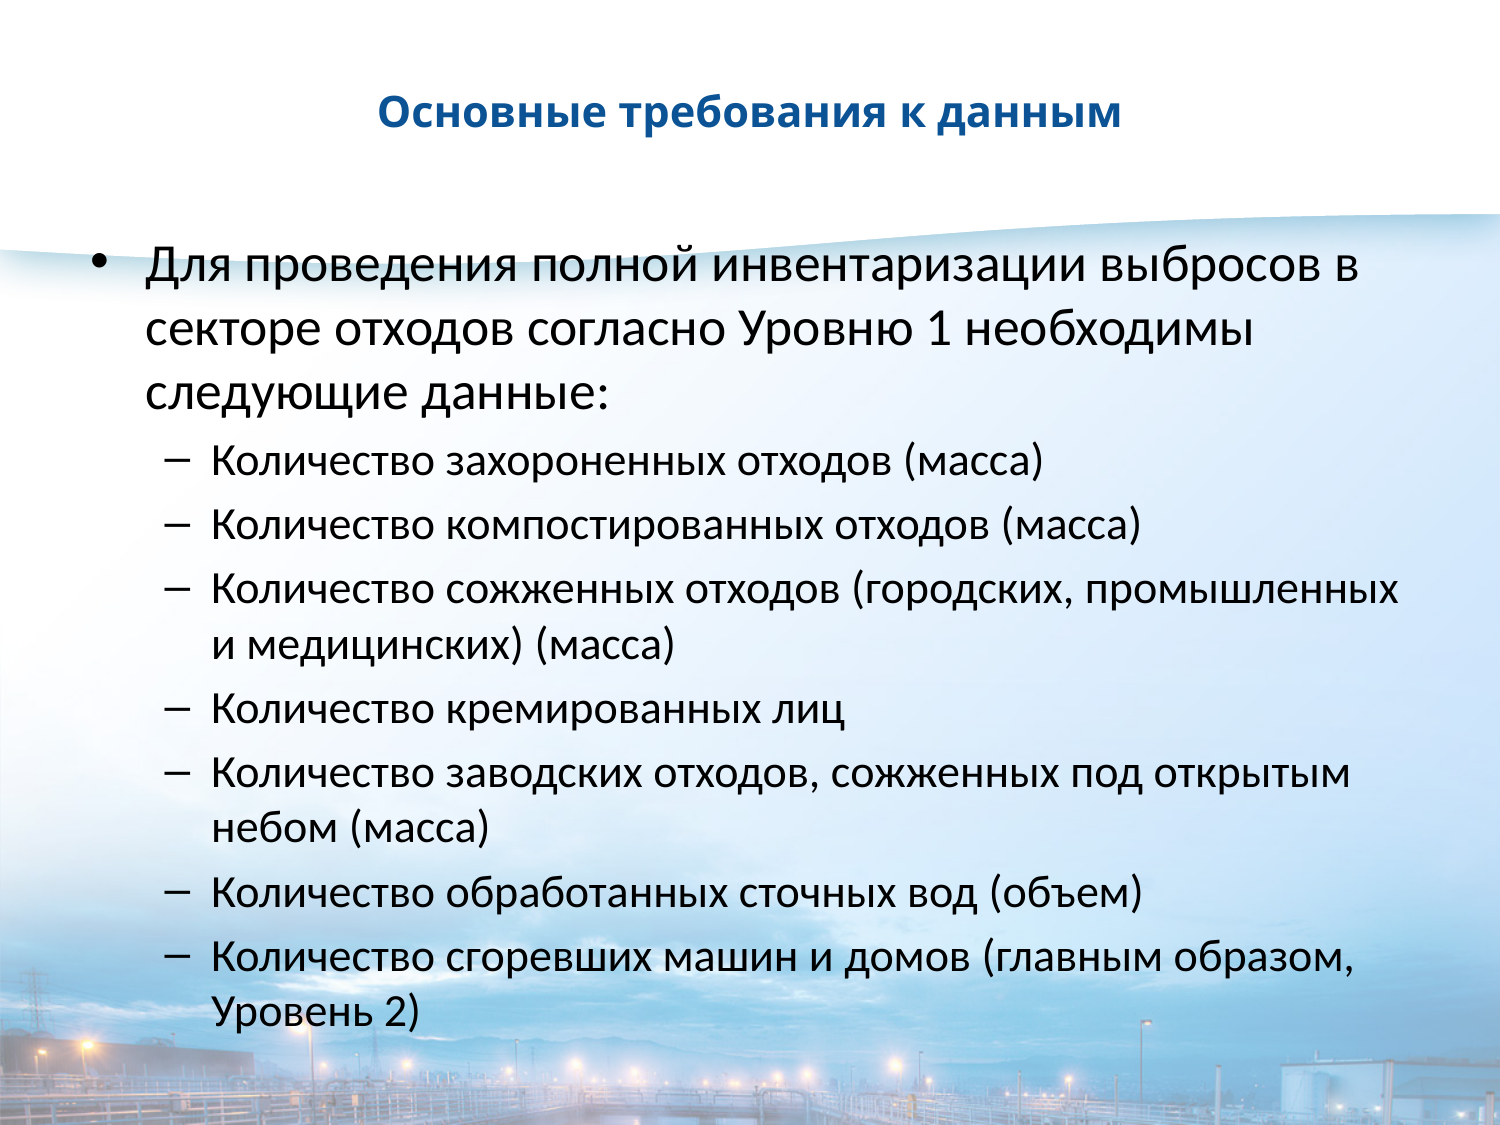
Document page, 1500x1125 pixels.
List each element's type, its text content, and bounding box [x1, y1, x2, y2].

title Основные требования к данным [75, 45, 1425, 197]
list Для проведения полной инвентаризации выбросов в секторе отходов согласно Уровню 1 необходимы следующие данные: Количество захороненных отходов (масса) Количество компостированных отходов (масса) Количество сожженных отходов (городских, промышленных и медицинских) (масса) Количество кремированных лиц Количество заводских отходов, сожженных под открытым небом (масса) Количество обработанных сточных вод (объем) Количество сгоревших машин и домов (главным образом, Уровень 2) [75, 219, 1447, 1047]
picture [0, 215, 1500, 1125]
